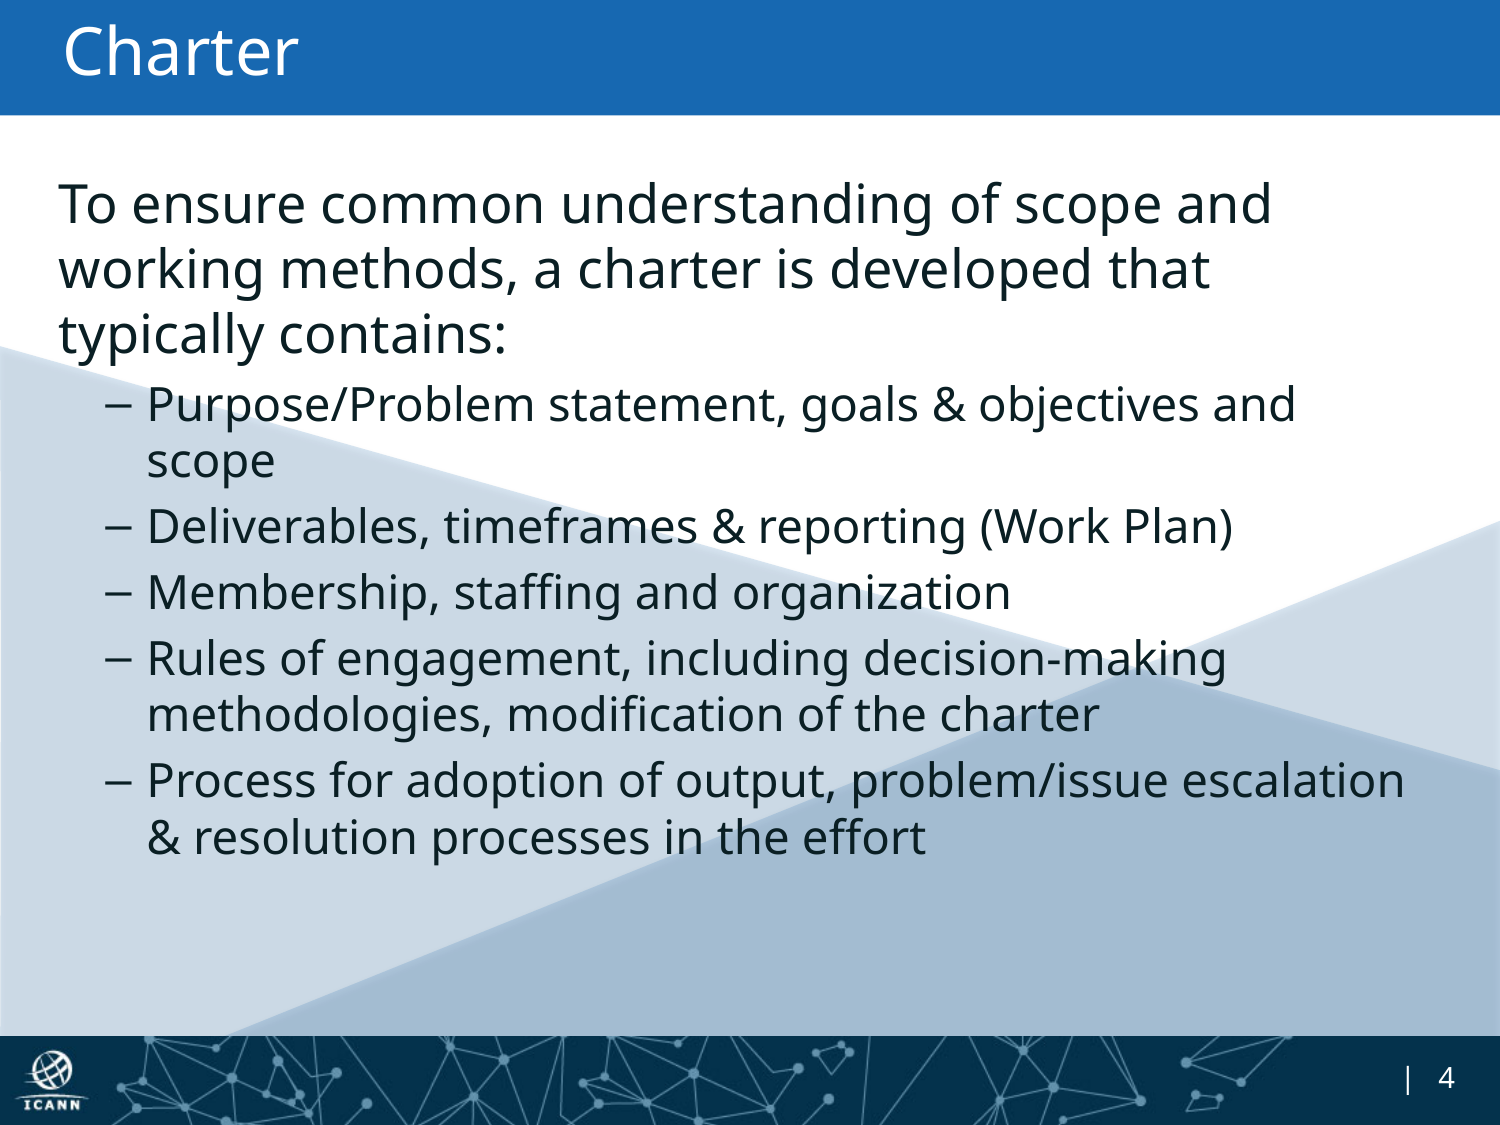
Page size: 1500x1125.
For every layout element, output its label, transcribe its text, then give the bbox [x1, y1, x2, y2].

title Charter [0, 0, 1500, 116]
list To ensure common understanding of scope and working methods, a charter is developed that typically contains: Purpose/Problem statement, goals & objectives and scope Deliverables, timeframes & reporting (Work Plan) Membership, staffing and organization Rules of engagement, including decision-making methodologies, modification of the charter Process for adoption of output, problem/issue escalation & resolution processes in the effort [24, 162, 1425, 882]
picture [0, 1036, 1500, 1125]
